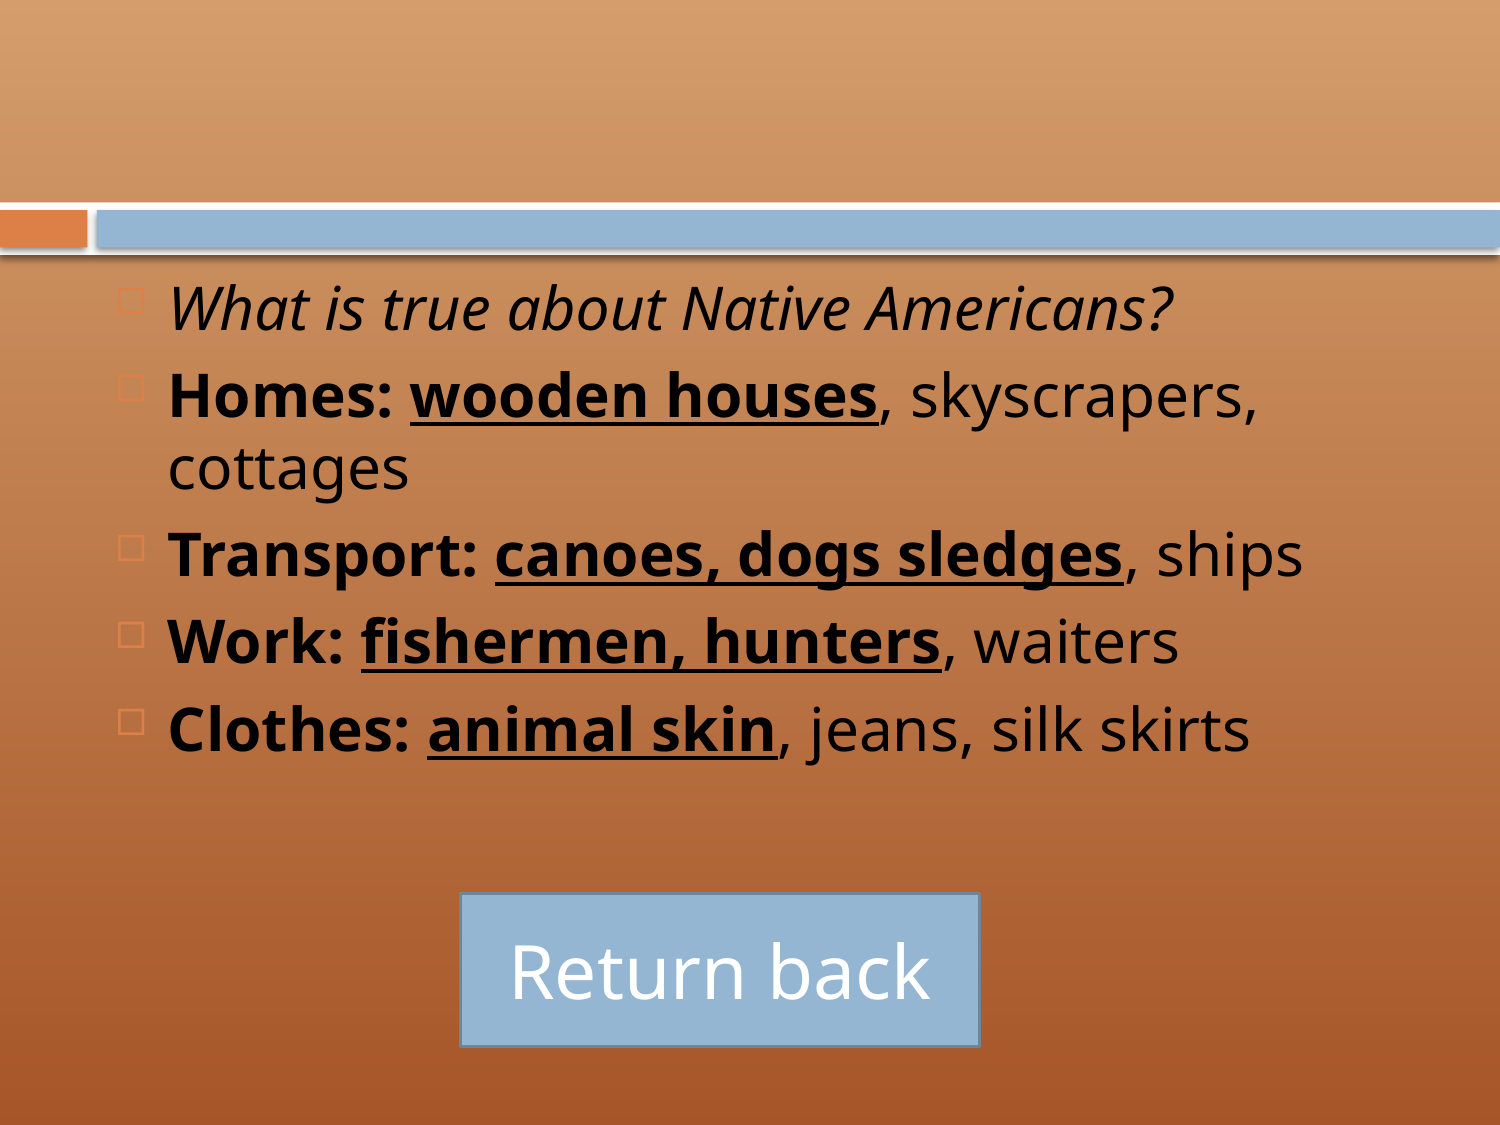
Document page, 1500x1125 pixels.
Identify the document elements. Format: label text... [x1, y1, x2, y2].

list What is true about Native Americans? Homes: wooden houses, skyscrapers, cottages Transport: canoes, dogs sledges, ships Work: fishermen, hunters, waiters Clothes: animal skin, jeans, silk skirts [100, 262, 1438, 1000]
text_box Return back [459, 892, 981, 1048]
